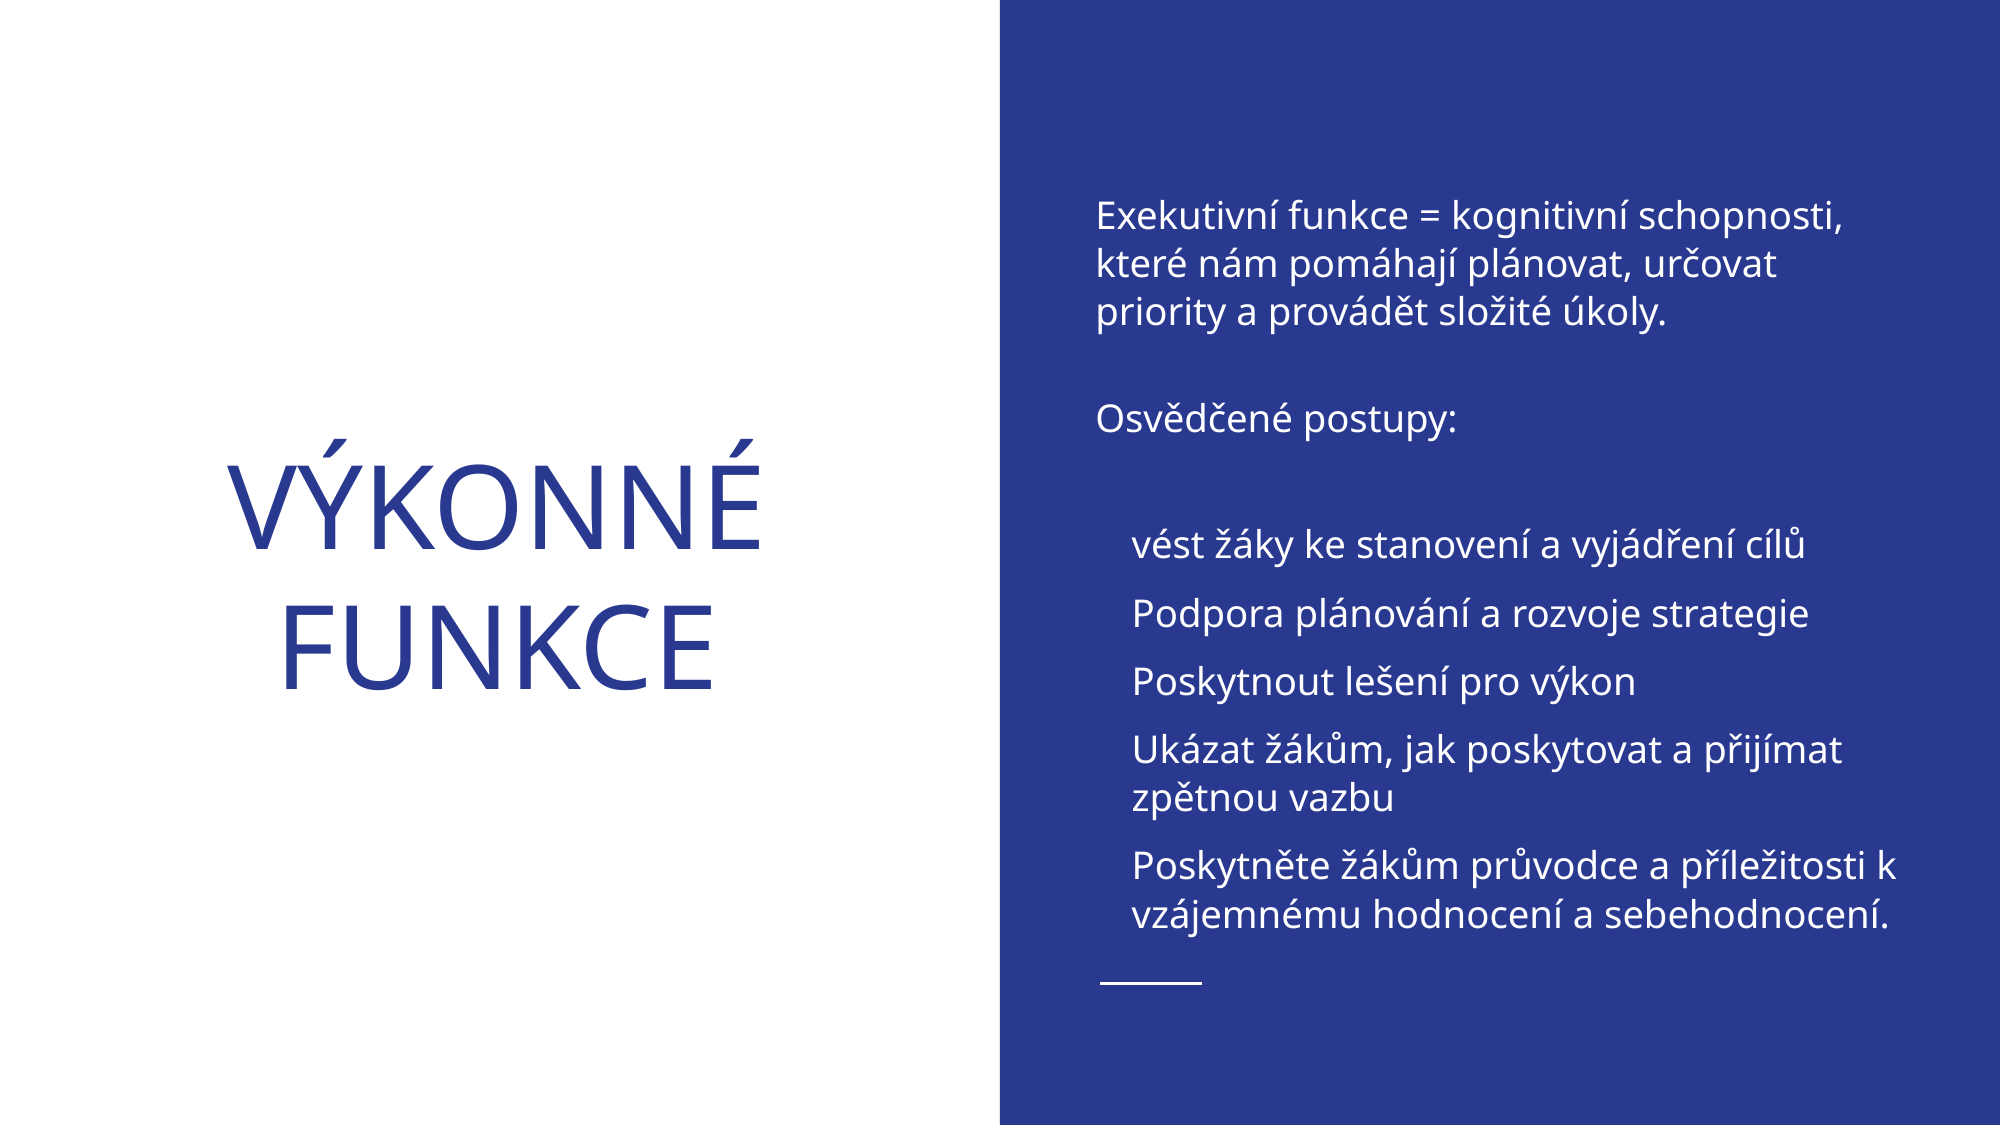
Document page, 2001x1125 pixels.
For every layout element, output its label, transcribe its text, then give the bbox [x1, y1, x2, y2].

title VÝKONNÉ FUNKCE [54, 404, 940, 721]
list Exekutivní funkce = kognitivní schopnosti, které nám pomáhají plánovat, určovat priority a provádět složité úkoly. Osvědčené postupy: vést žáky ke stanovení a vyjádření cílů Podpora plánování a rozvoje strategie Poskytnout lešení pro výkon Ukázat žákům, jak poskytovat a přijímat zpětnou vazbu Poskytněte žákům průvodce a příležitosti k vzájemnému hodnocení a sebehodnocení. [1080, 158, 1920, 967]
